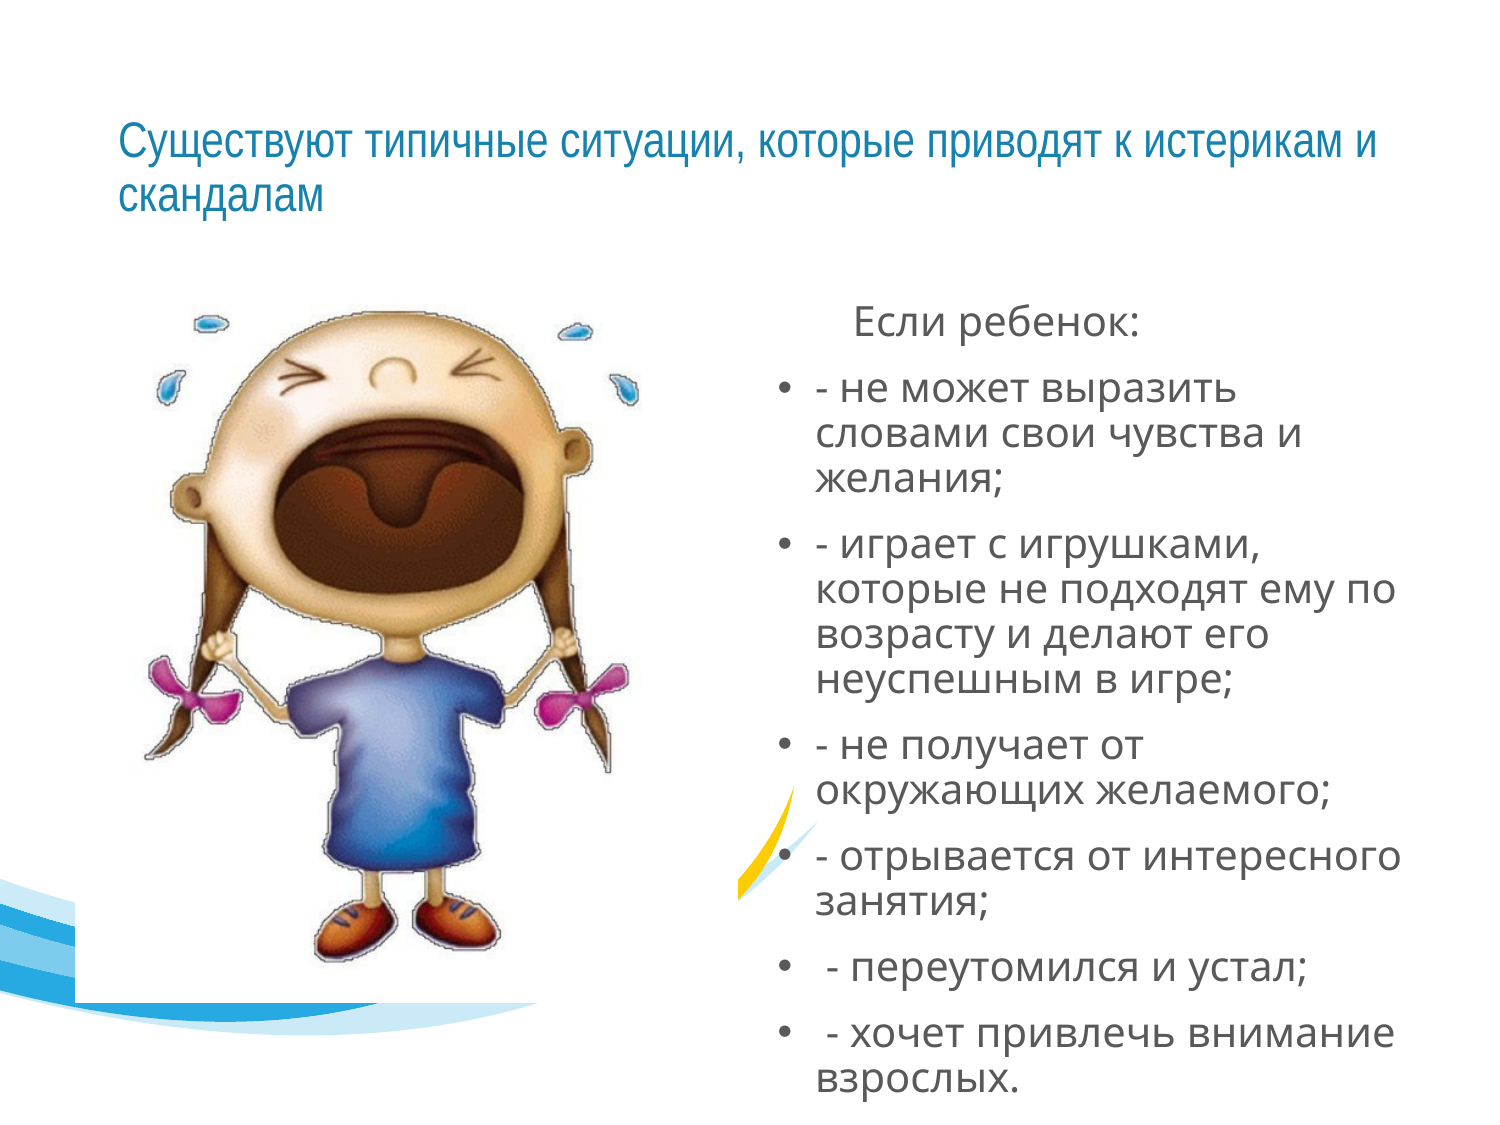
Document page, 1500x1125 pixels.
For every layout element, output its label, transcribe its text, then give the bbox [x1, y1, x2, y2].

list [74, 265, 738, 1003]
title Существуют типичные ситуации, которые приводят к истерикам и скандалам [103, 59, 1397, 278]
list Если ребенок: - не может выразить словами свои чувства и желания; - играет с игрушками, которые не подходят ему по возрасту и делают его неуспешным в игре; - не получает от окружающих желаемого; - отрывается от интересного занятия; - переутомился и устал; - хочет привлечь внимание взрослых. [762, 222, 1425, 1067]
